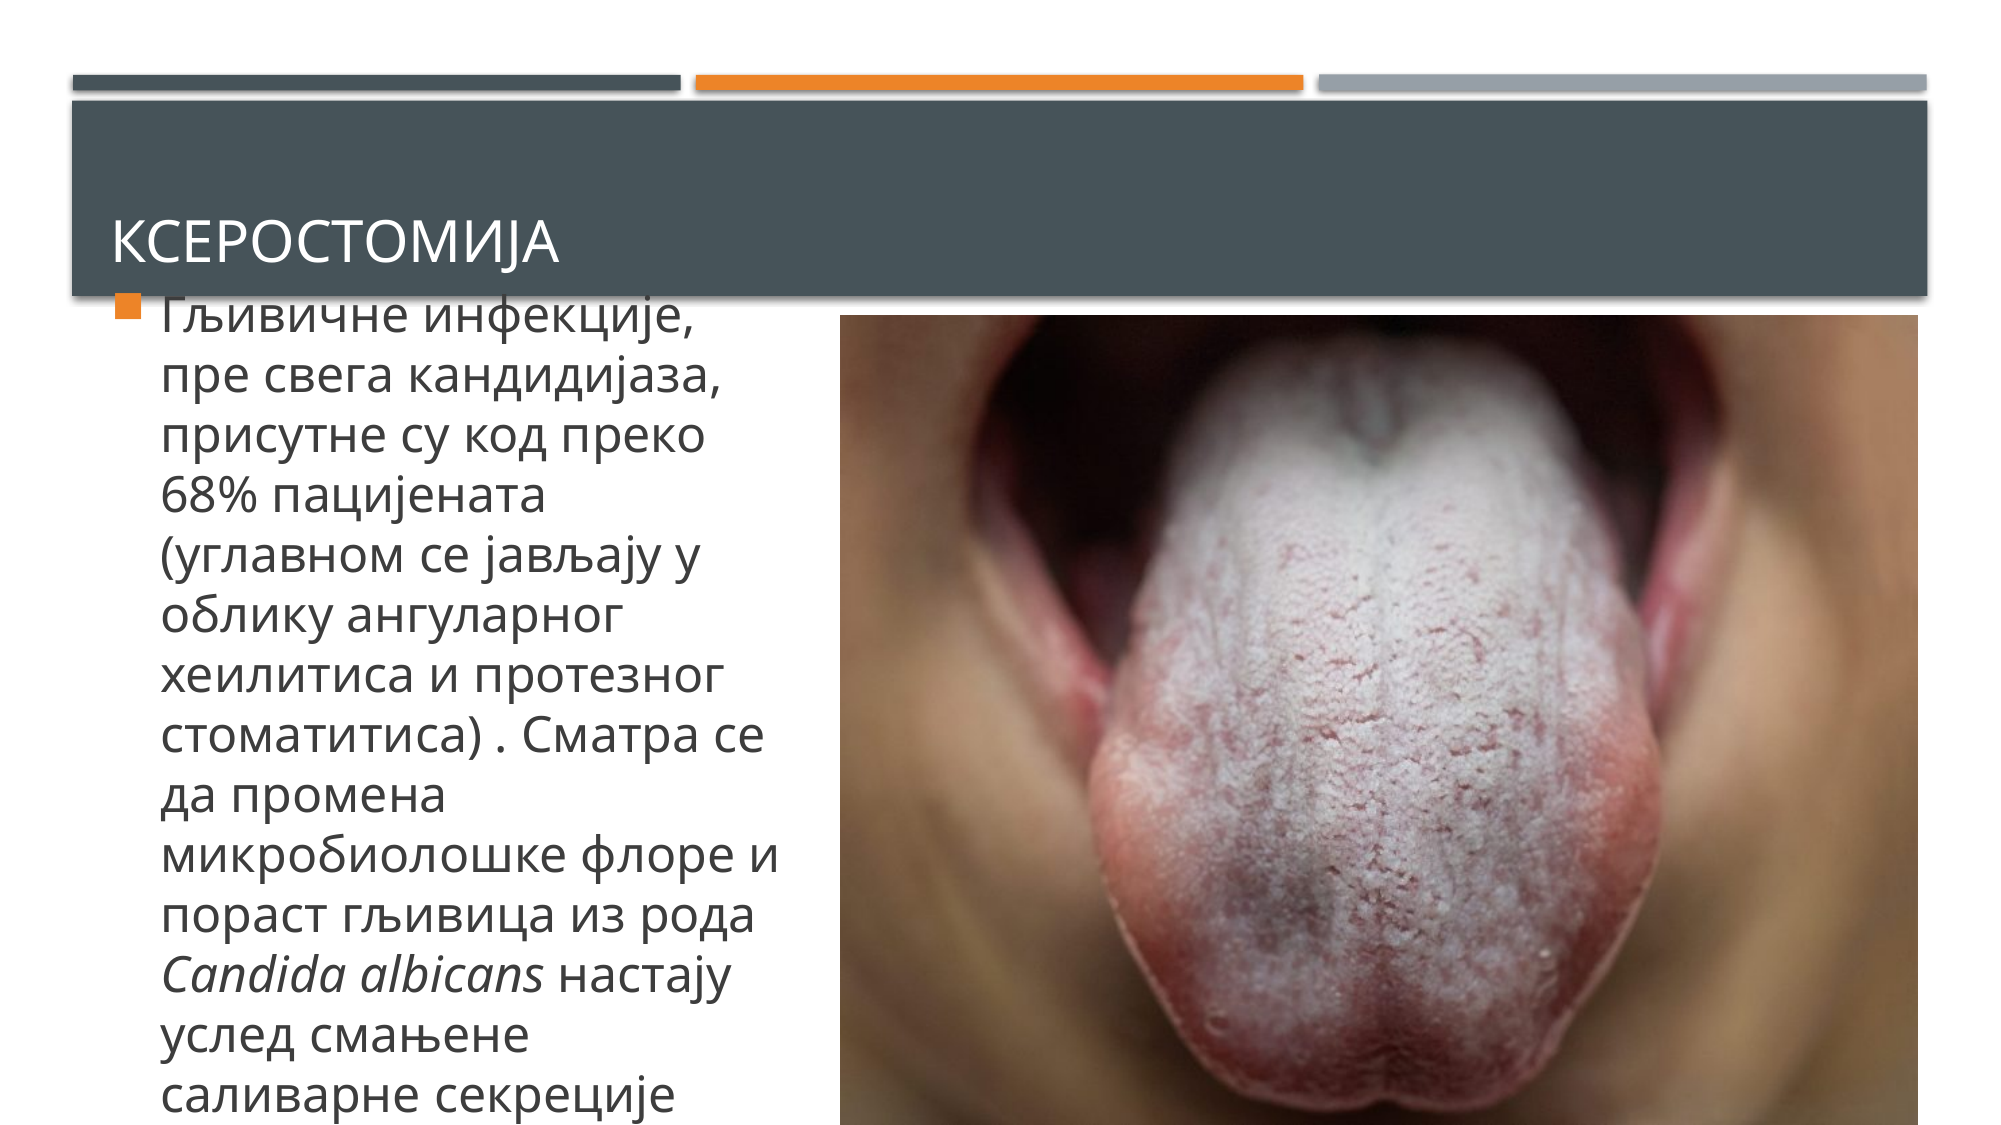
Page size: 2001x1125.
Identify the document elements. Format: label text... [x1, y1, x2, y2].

picture [839, 315, 1918, 1125]
title ксеростомија [95, 115, 1905, 282]
list Гљивичне инфекције, пре свега кандидијаза, присутне су код преко 68% пацијената (углавном се јављају у облику ангуларног хеилитиса и протезног стоматитиса) . Сматра се да промена микробиолошке флоре и пораст гљивица из рода Candida albicans настају услед смањене саливарне секреције [95, 400, 810, 1004]
